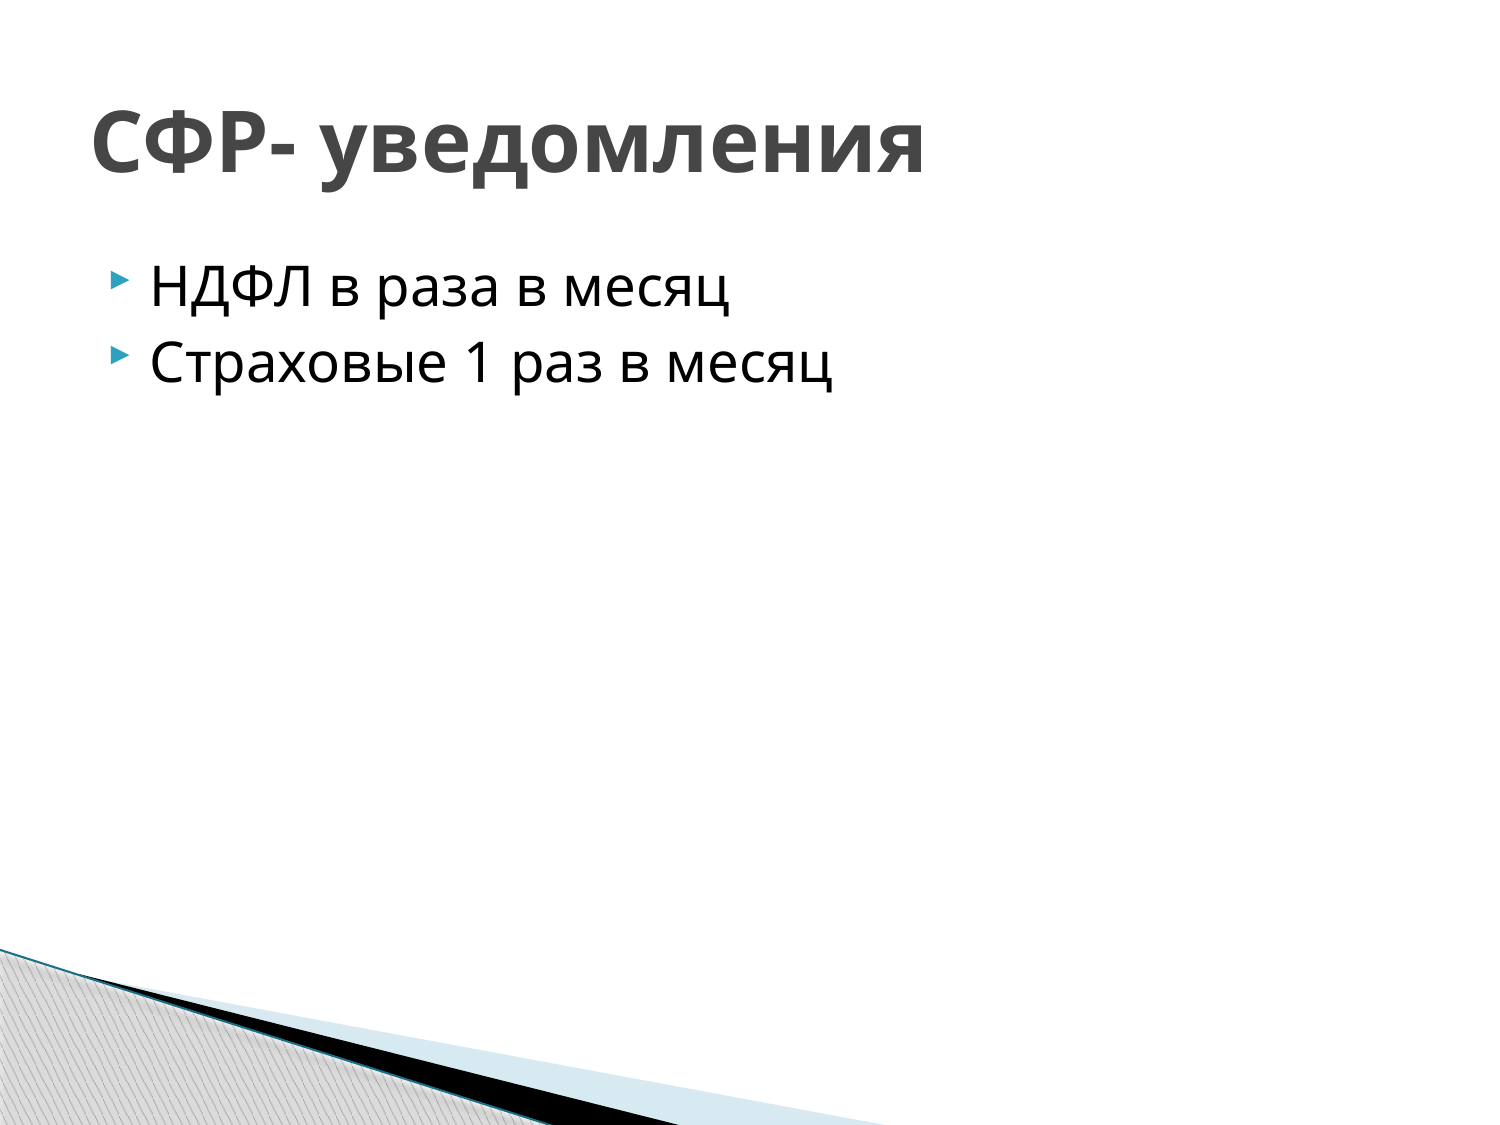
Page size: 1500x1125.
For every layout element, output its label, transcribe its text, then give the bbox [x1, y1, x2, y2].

list НДФЛ в раза в месяц Страховые 1 раз в месяц [75, 243, 1425, 986]
title СФР- уведомления [75, 45, 1425, 233]
